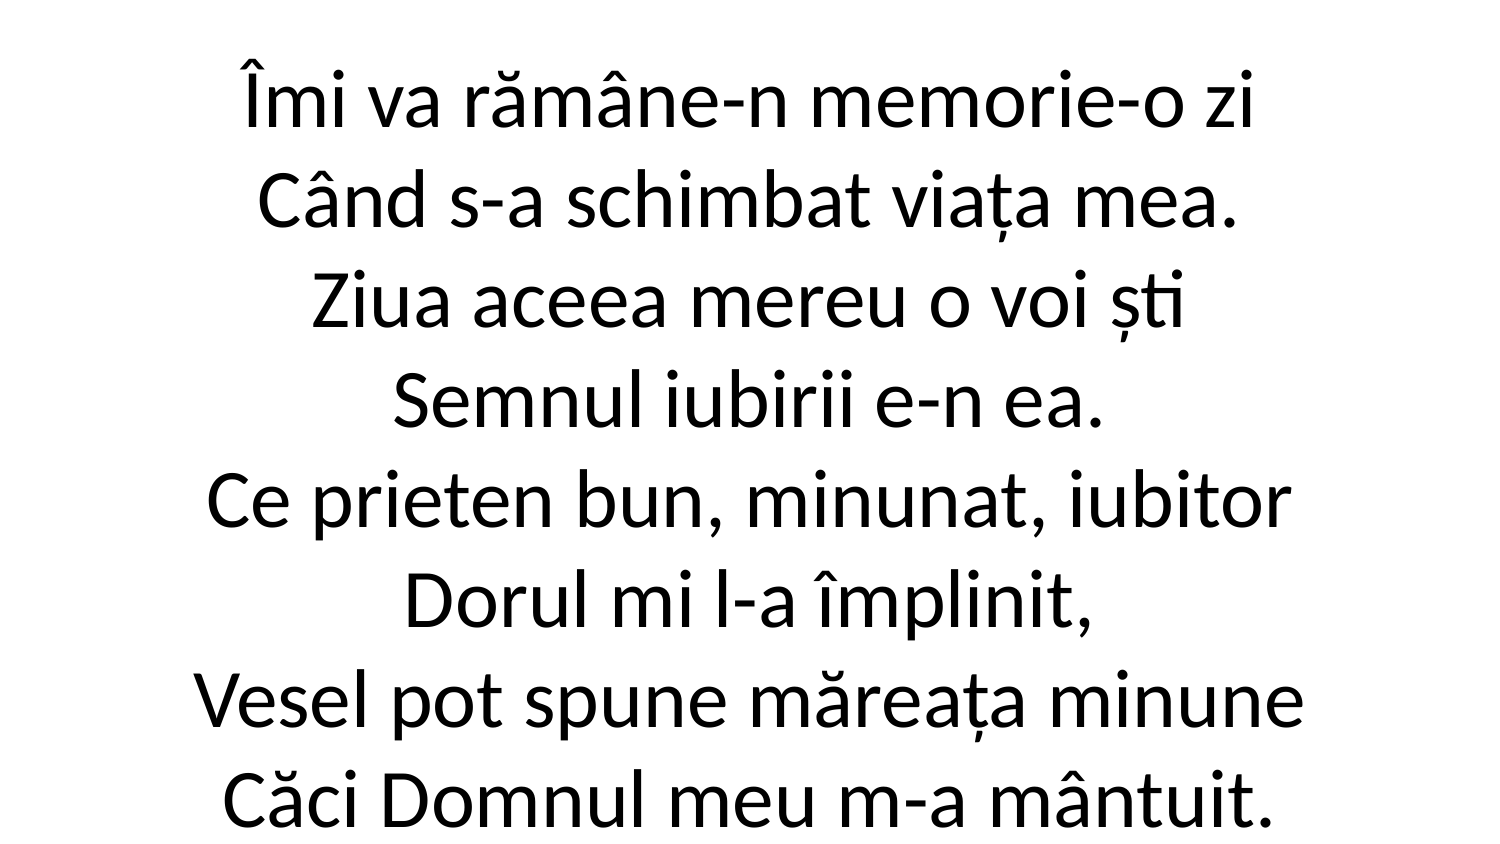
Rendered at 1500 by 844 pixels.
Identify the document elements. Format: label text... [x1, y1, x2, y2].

text_box Îmi va rămâne-n memorie-o zi Când s-a schimbat viața mea. Ziua aceea mereu o voi ști Semnul iubirii e-n ea. Ce prieten bun, minunat, iubitor Dorul mi l-a împlinit, Vesel pot spune măreața minune Căci Domnul meu m-a mântuit. [178, 0, 1322, 844]
